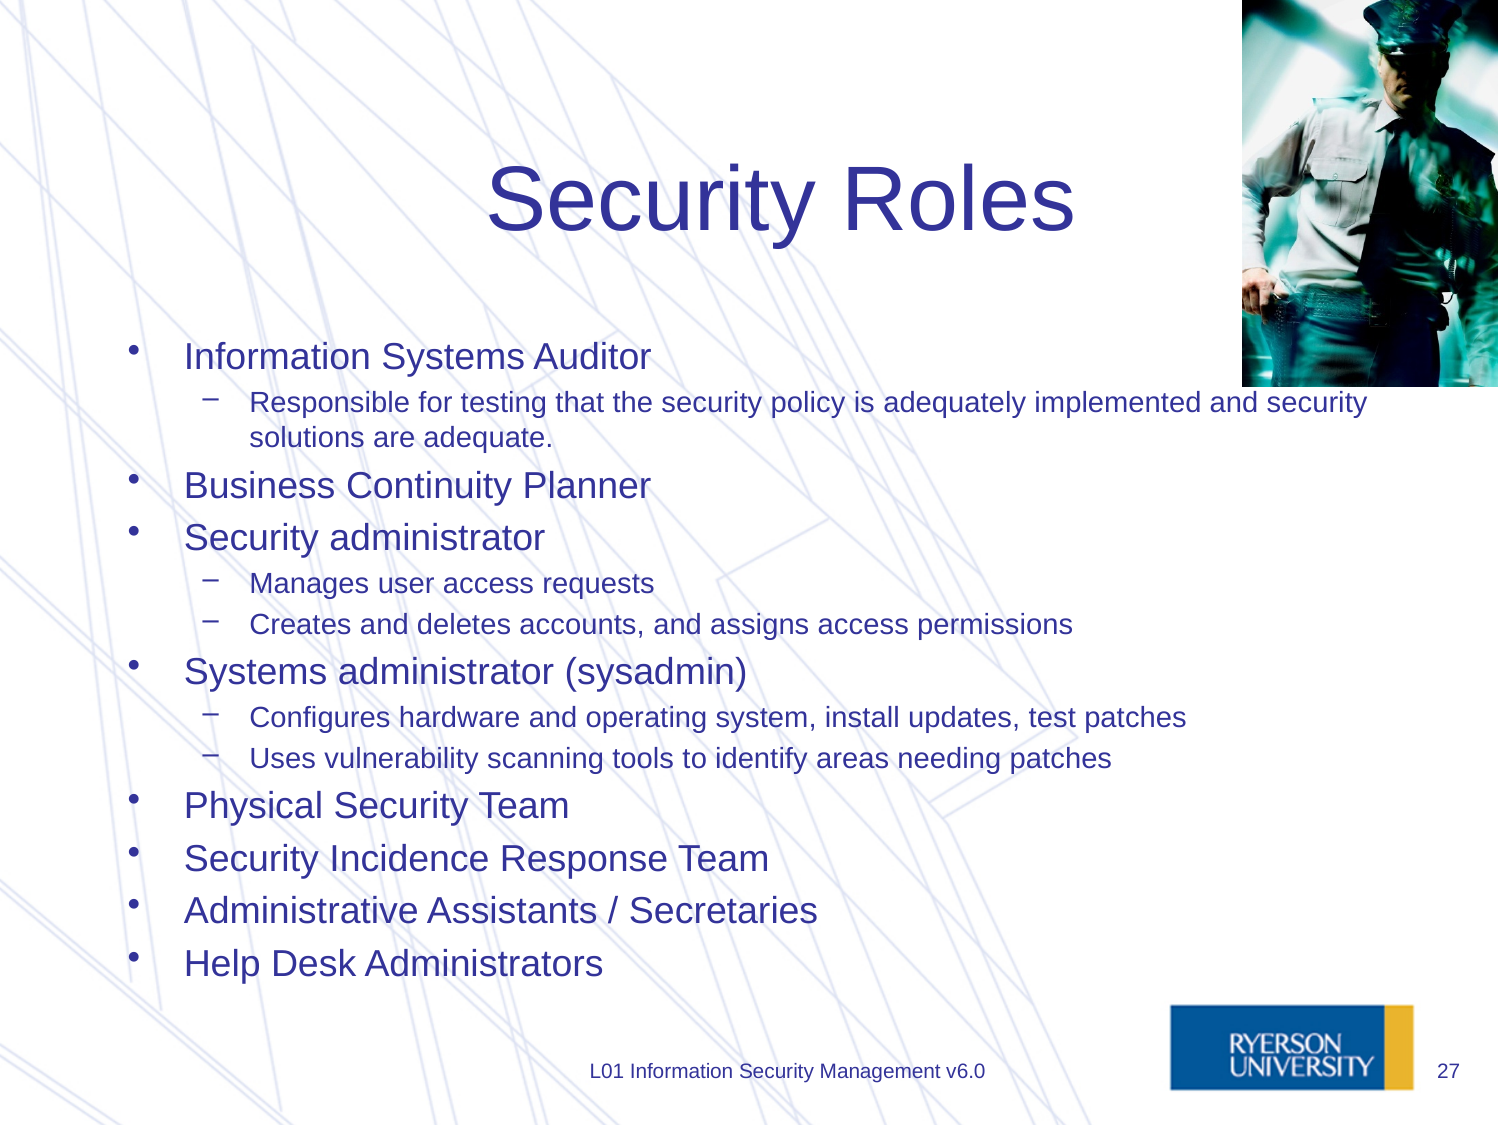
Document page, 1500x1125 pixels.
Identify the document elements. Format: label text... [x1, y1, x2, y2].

title Security Roles [112, 99, 1236, 288]
slide_number 27 [1399, 1049, 1476, 1113]
picture [0, 0, 1500, 1125]
list Information Systems Auditor Responsible for testing that the security policy is adequately implemented and security solutions are adequate. Business Continuity Planner Security administrator Manages user access requests Creates and deletes accounts, and assigns access permissions Systems administrator (sysadmin) Configures hardware and operating system, install updates, test patches Uses vulnerability scanning tools to identify areas needing patches Physical Security Team Security Incidence Response Team Administrative Assistants / Secretaries Help Desk Administrators [112, 324, 1451, 1001]
footer L01 Information Security Management v6.0 [449, 1049, 1126, 1113]
